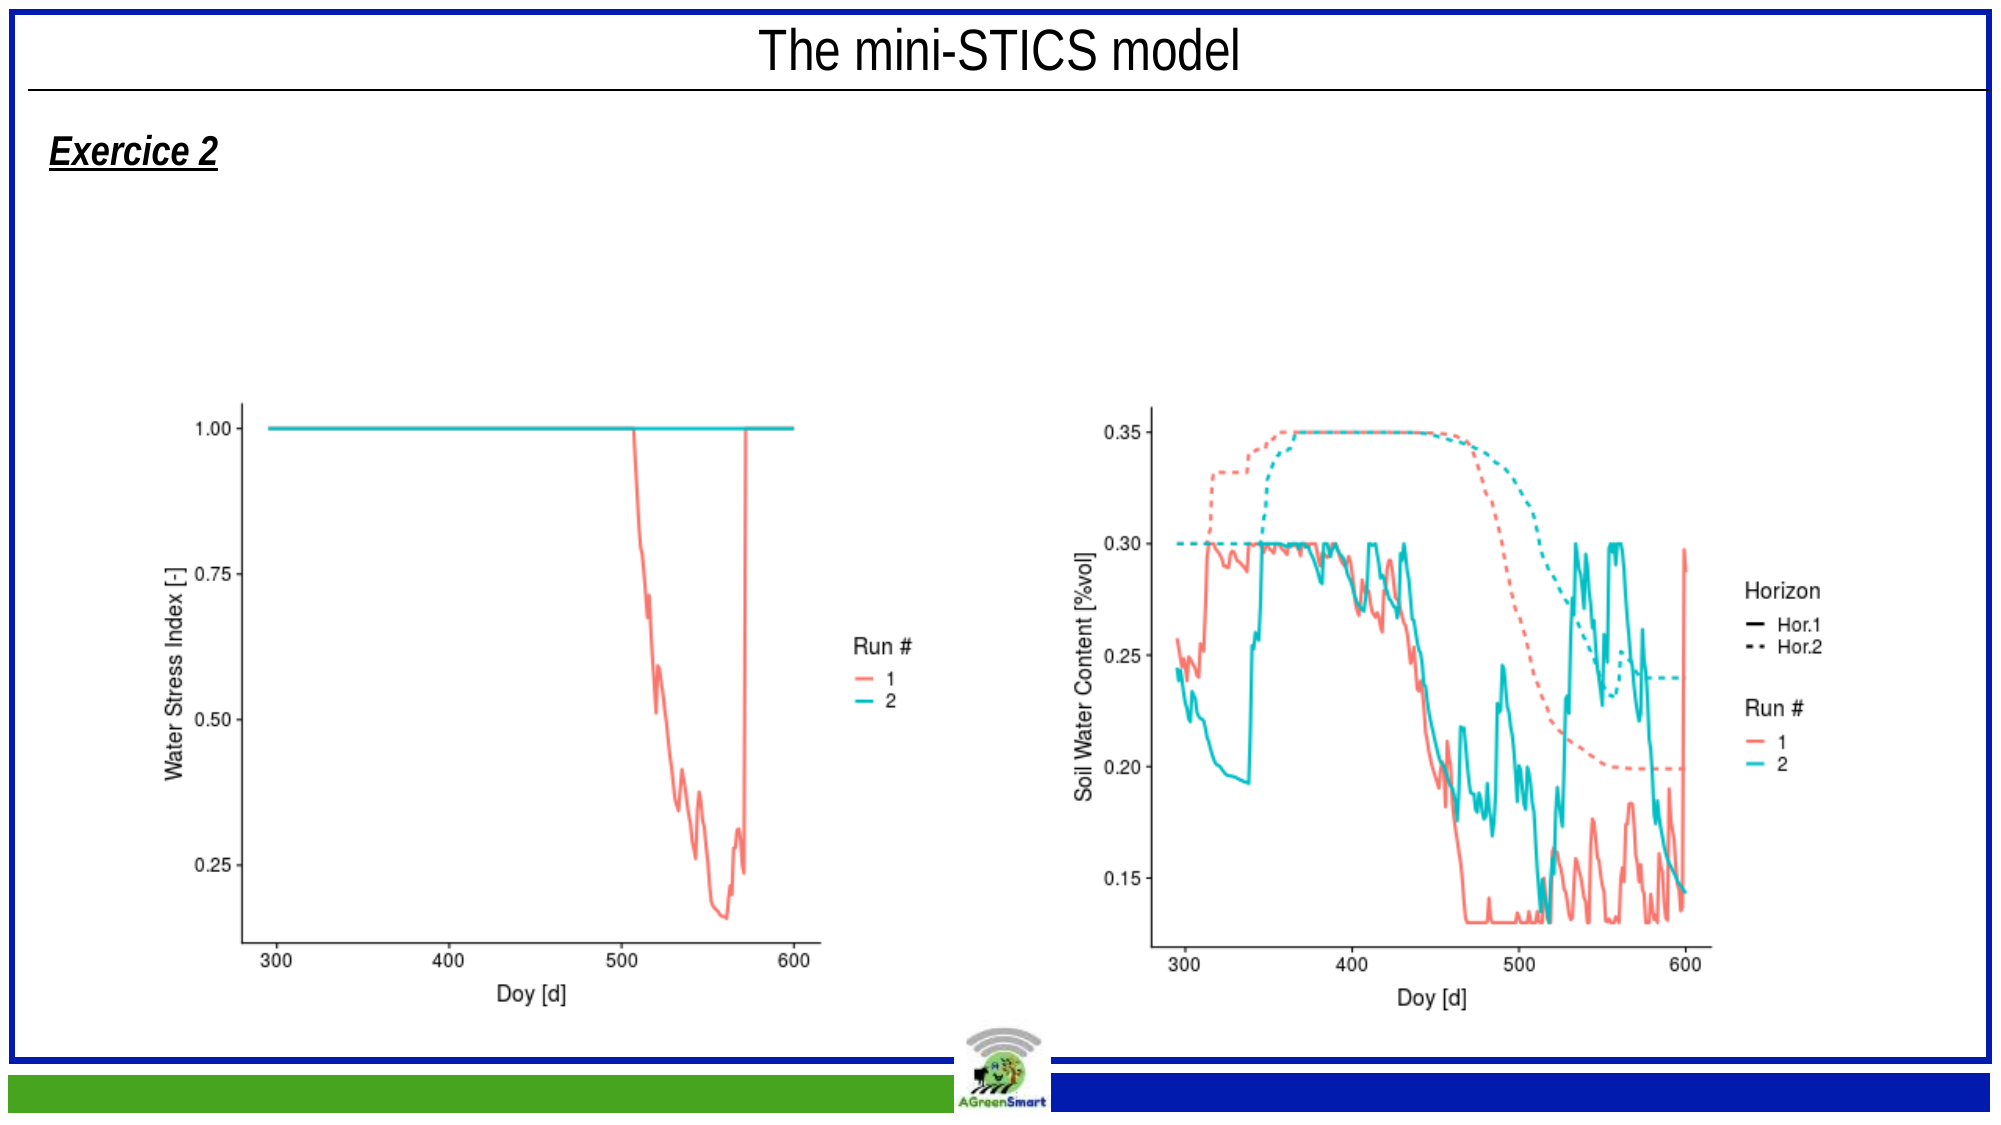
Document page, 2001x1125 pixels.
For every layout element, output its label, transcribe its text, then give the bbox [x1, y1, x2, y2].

picture [954, 383, 1856, 1116]
picture [140, 384, 947, 1030]
text_box Exercice 2 [34, 116, 1927, 182]
text_box The mini-STICS model [0, 5, 2000, 90]
